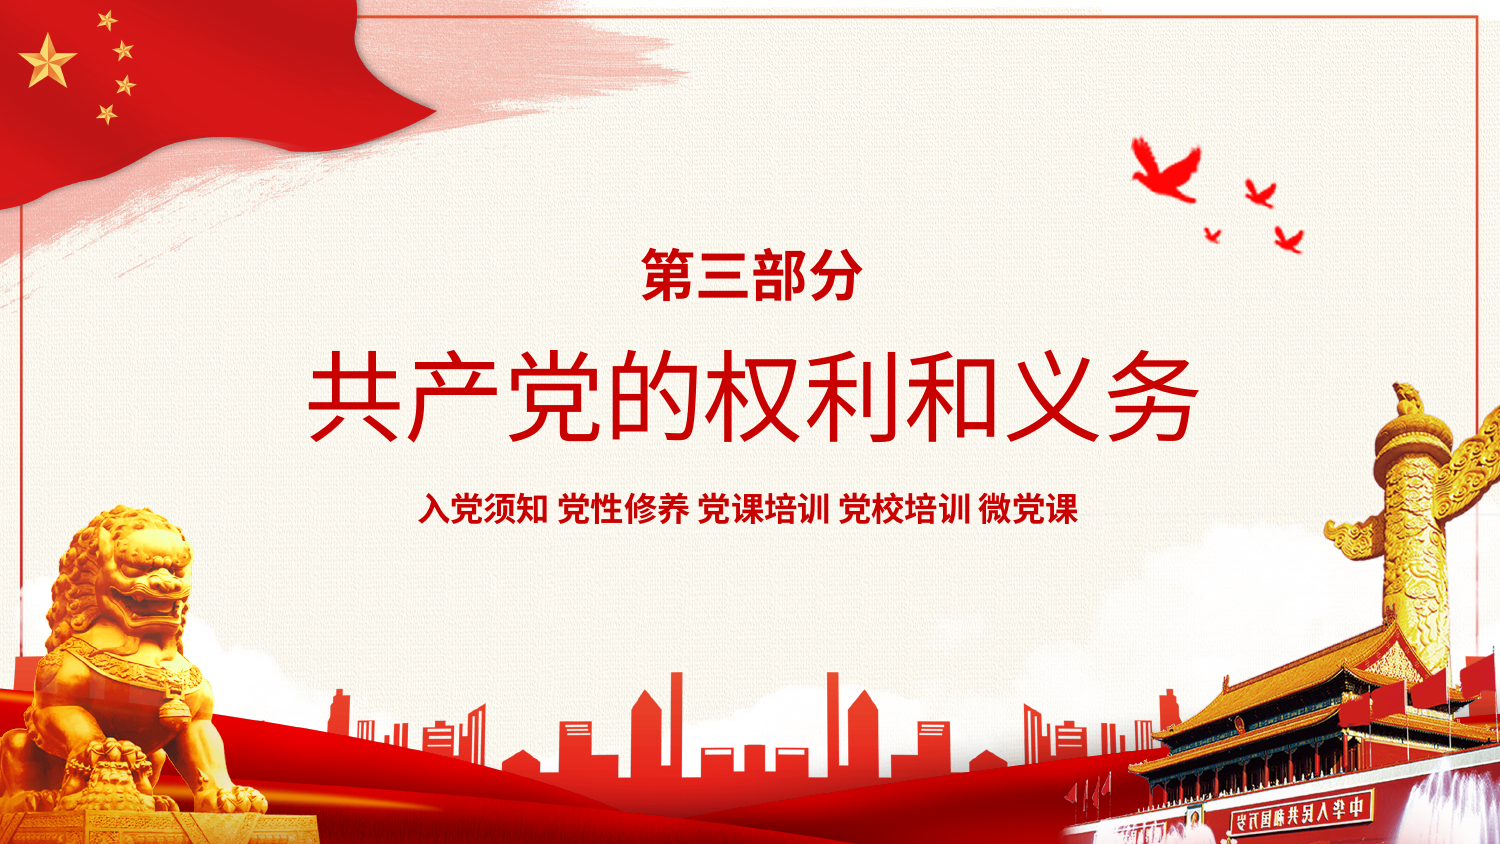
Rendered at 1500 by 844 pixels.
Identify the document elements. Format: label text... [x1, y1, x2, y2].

text_box 第三部分 [731, 232, 880, 316]
text_box 入党须知 党性修养 党课培训 党校培训 微党课 [402, 480, 980, 536]
picture [0, 0, 1500, 844]
text_box 共产党的权利和义务 [289, 327, 1220, 463]
